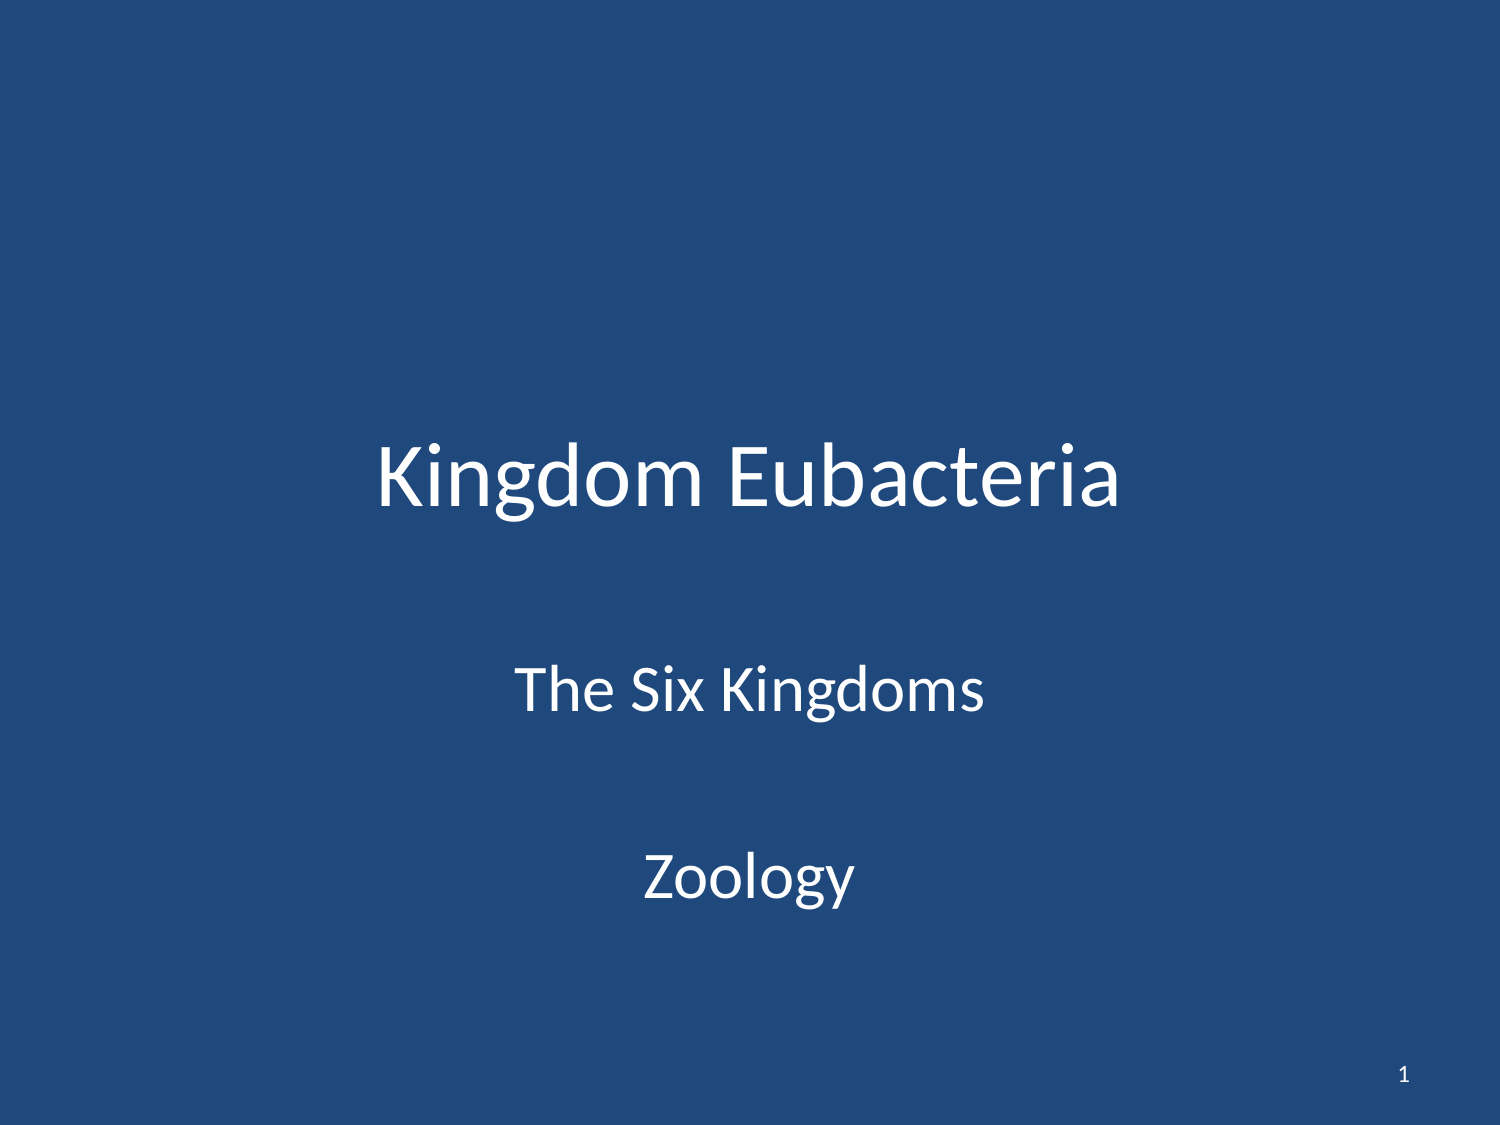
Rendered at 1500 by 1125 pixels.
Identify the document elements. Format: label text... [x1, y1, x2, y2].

subtitle The Six Kingdoms Zoology [224, 637, 1276, 926]
slide_number 1 [1074, 1042, 1425, 1103]
title Kingdom Eubacteria [112, 349, 1388, 591]
